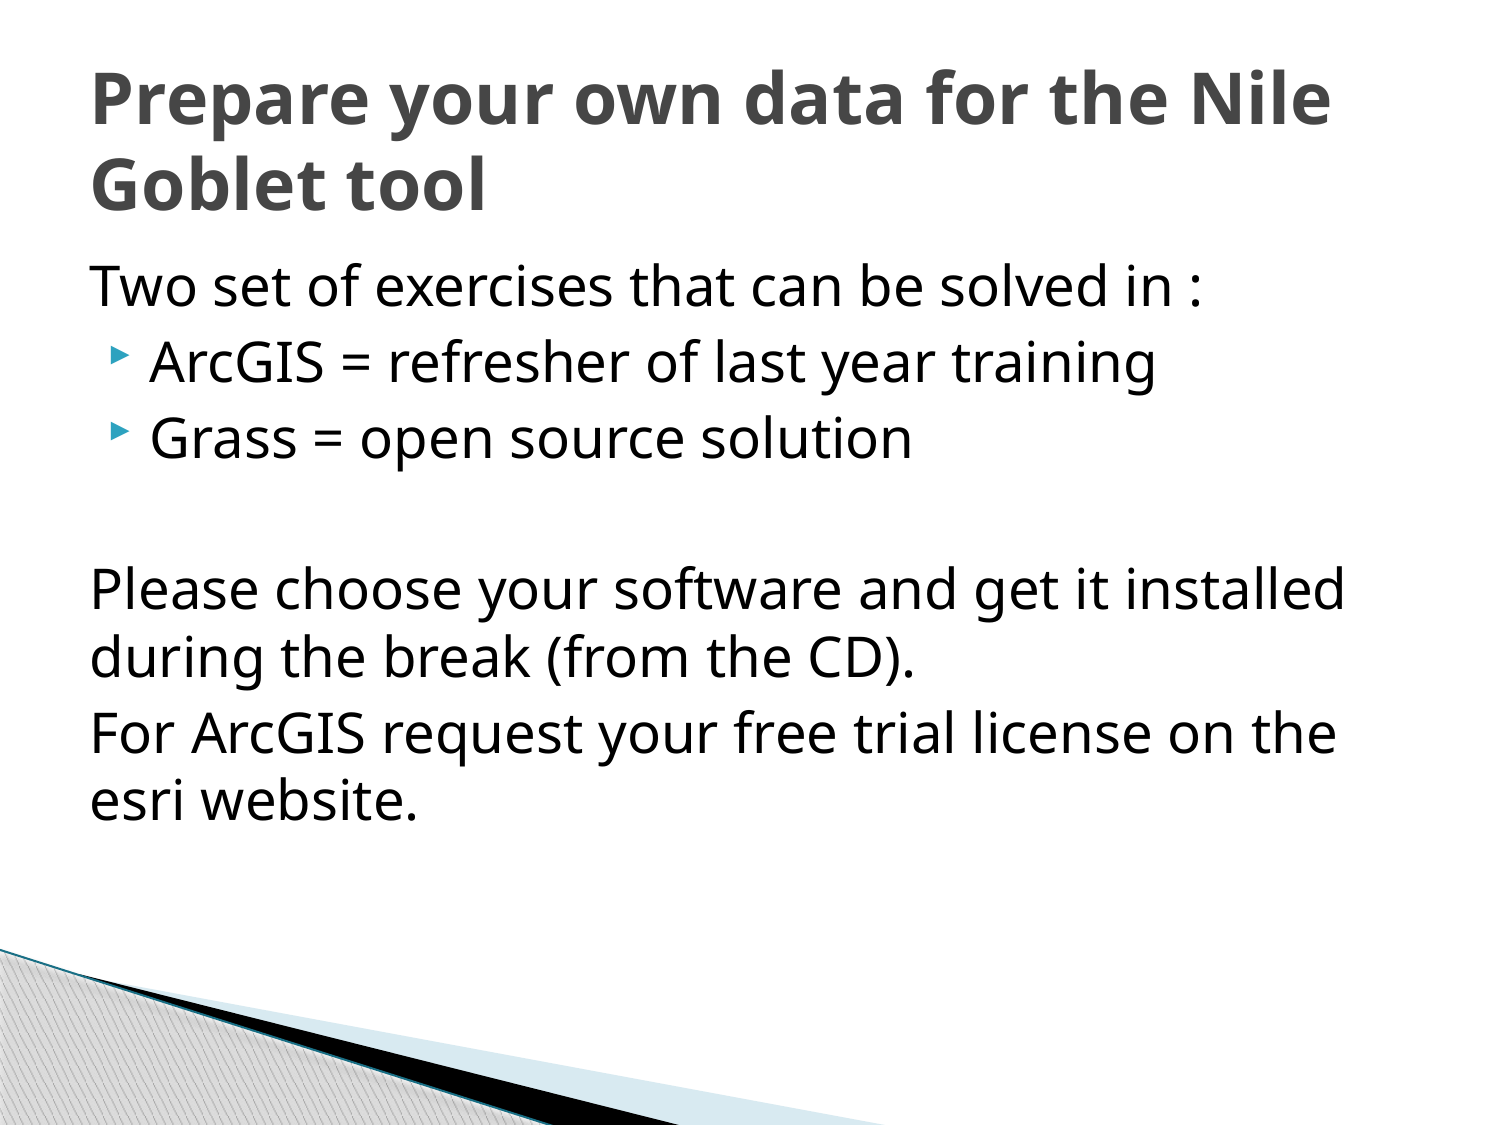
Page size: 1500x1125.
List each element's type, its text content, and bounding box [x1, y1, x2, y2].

title Prepare your own data for the Nile Goblet tool [75, 45, 1425, 233]
list Two set of exercises that can be solved in : ArcGIS = refresher of last year training Grass = open source solution Please choose your software and get it installed during the break (from the CD). For ArcGIS request your free trial license on the esri website. [75, 243, 1425, 986]
